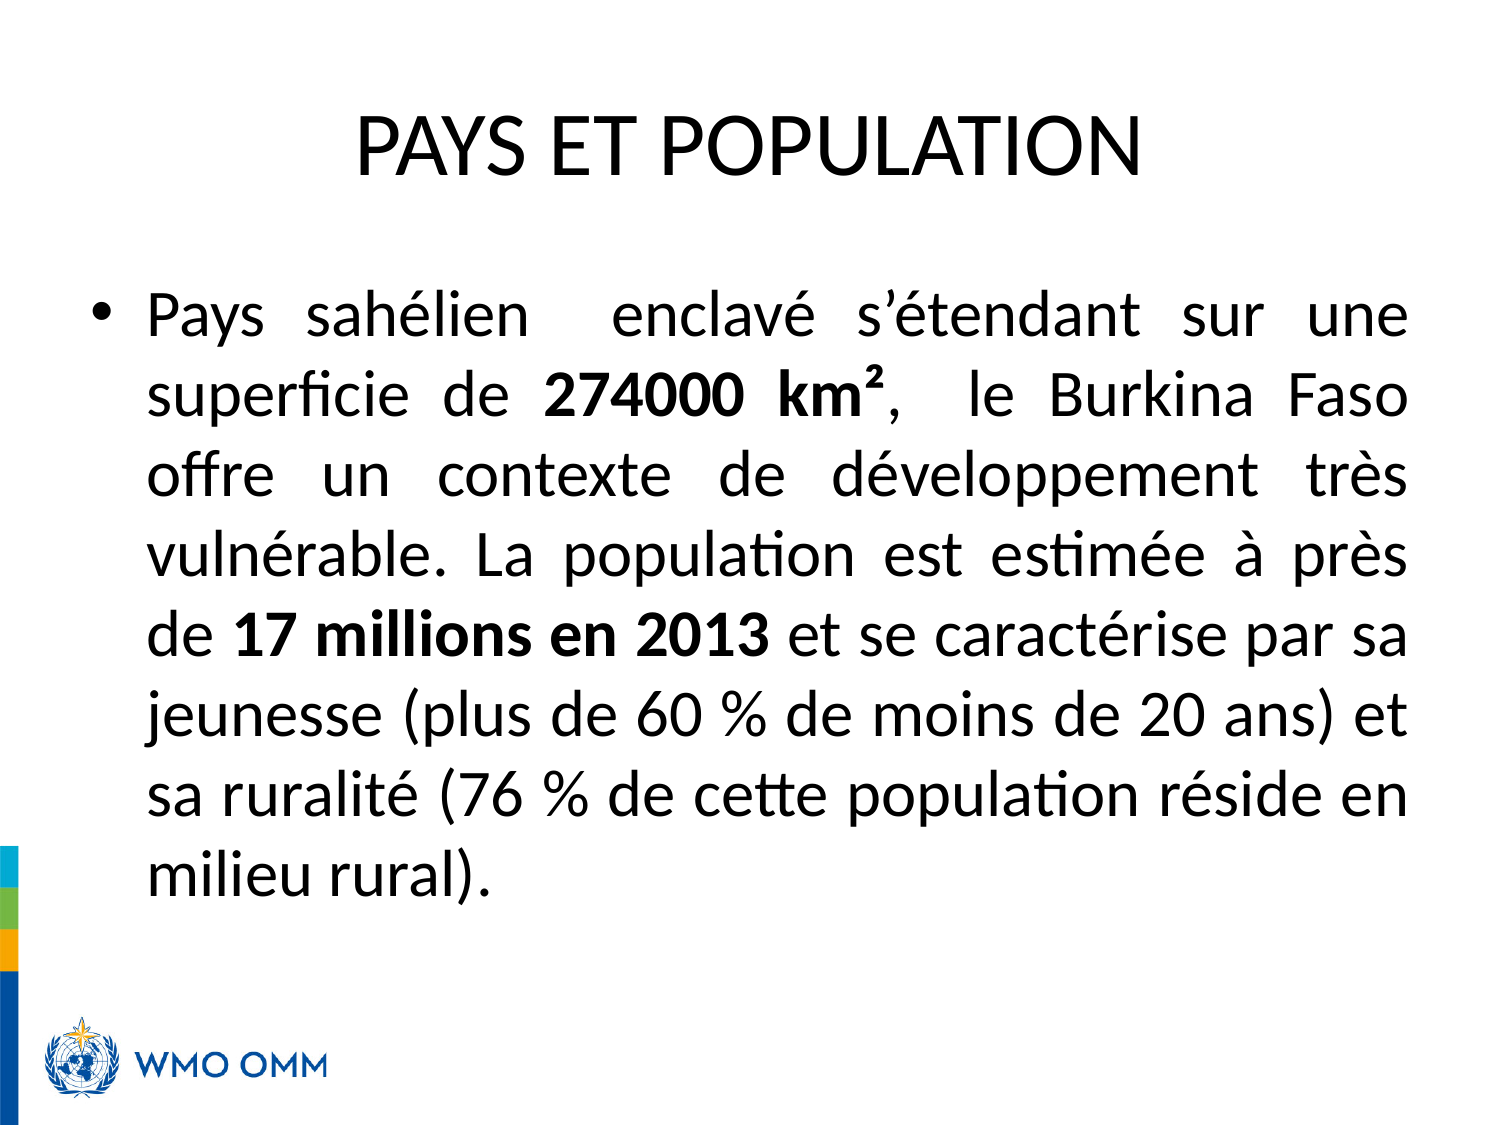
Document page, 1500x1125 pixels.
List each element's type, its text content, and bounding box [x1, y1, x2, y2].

list Pays sahélien enclavé s’étendant sur une superficie de 274000 km², le Burkina Faso offre un contexte de développement très vulnérable. La population est estimée à près de 17 millions en 2013 et se caractérise par sa jeunesse (plus de 60 % de moins de 20 ans) et sa ruralité (76 % de cette population réside en milieu rural). [75, 262, 1425, 1005]
title PAYS ET POPULATION [75, 45, 1425, 233]
picture [0, 845, 327, 1125]
